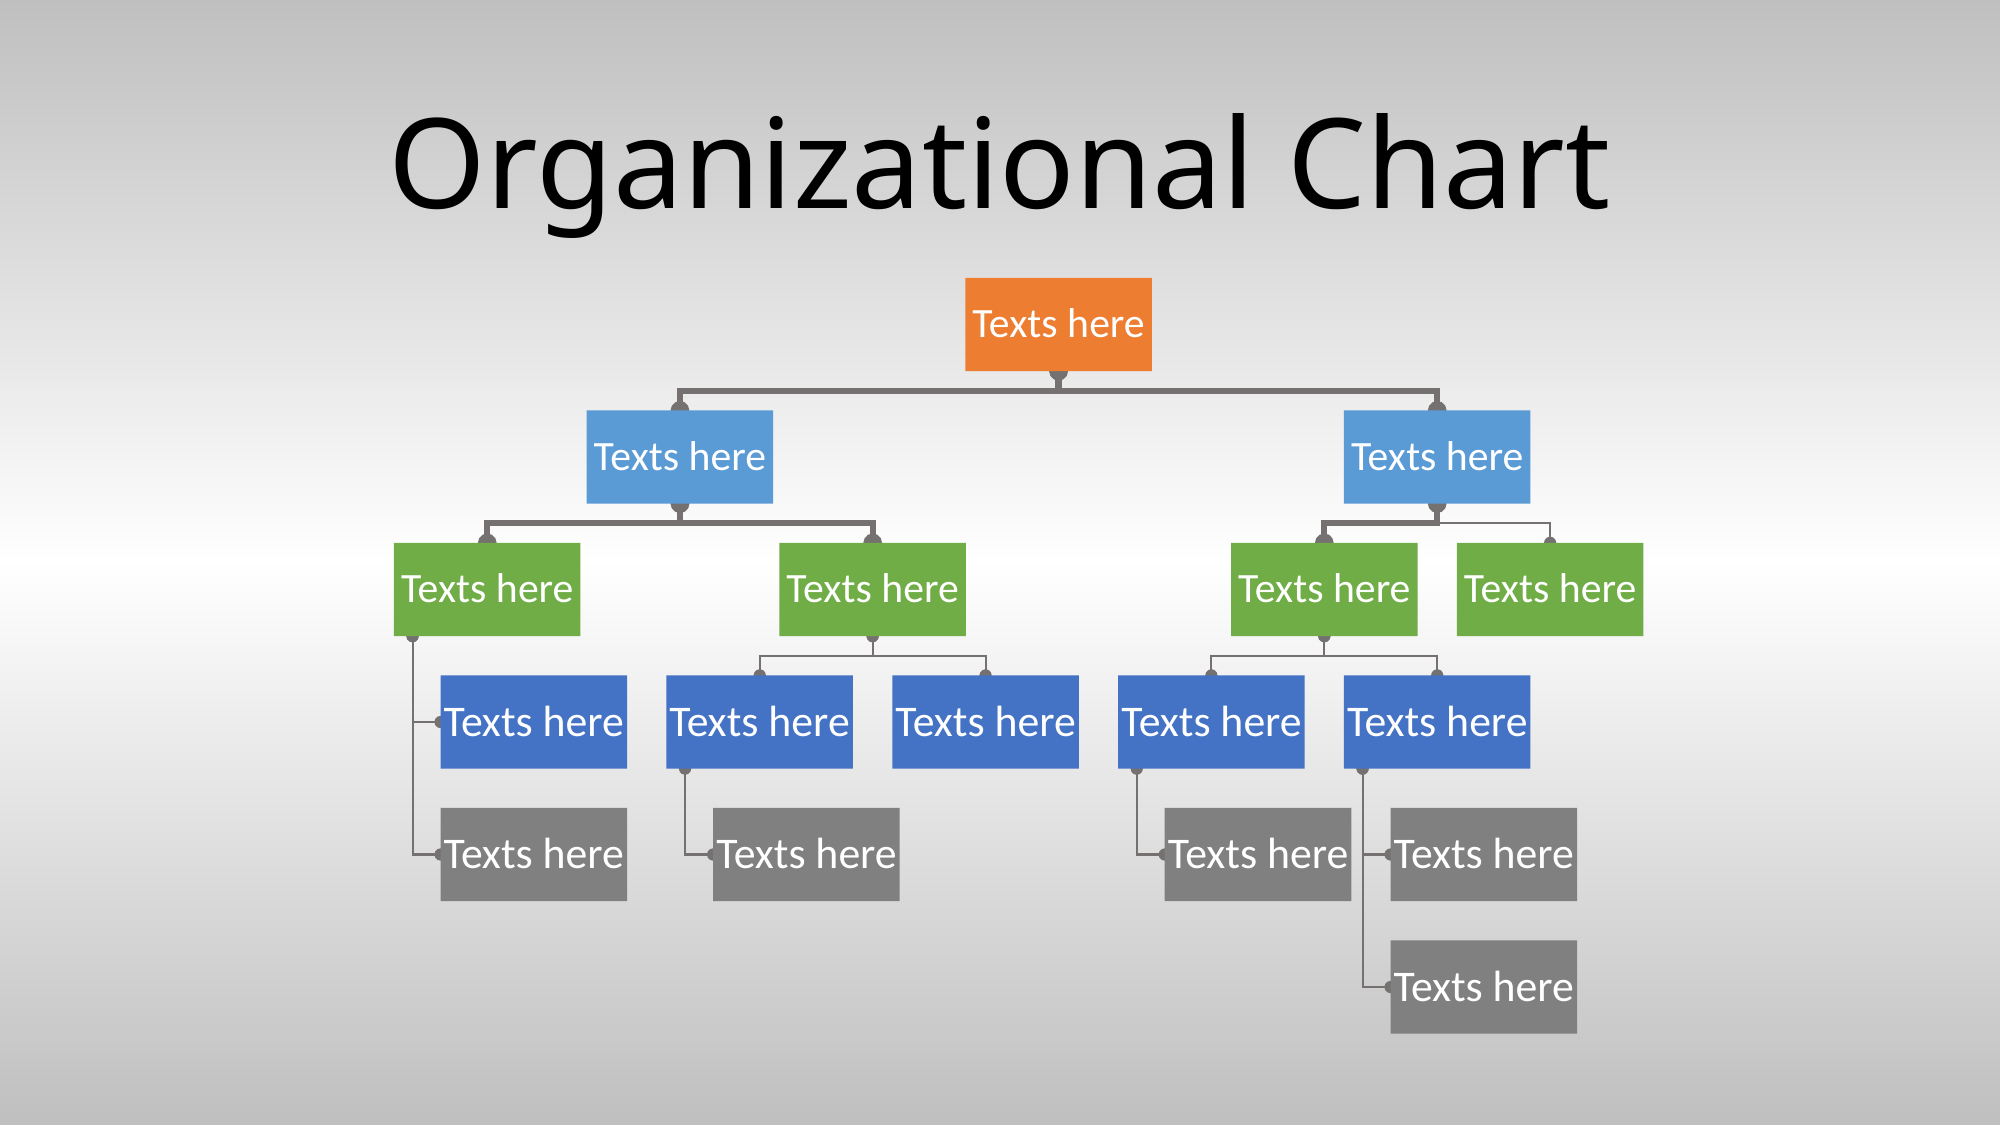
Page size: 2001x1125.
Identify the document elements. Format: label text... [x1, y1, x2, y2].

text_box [137, 277, 1900, 1035]
title Organizational Chart [137, 59, 1863, 277]
